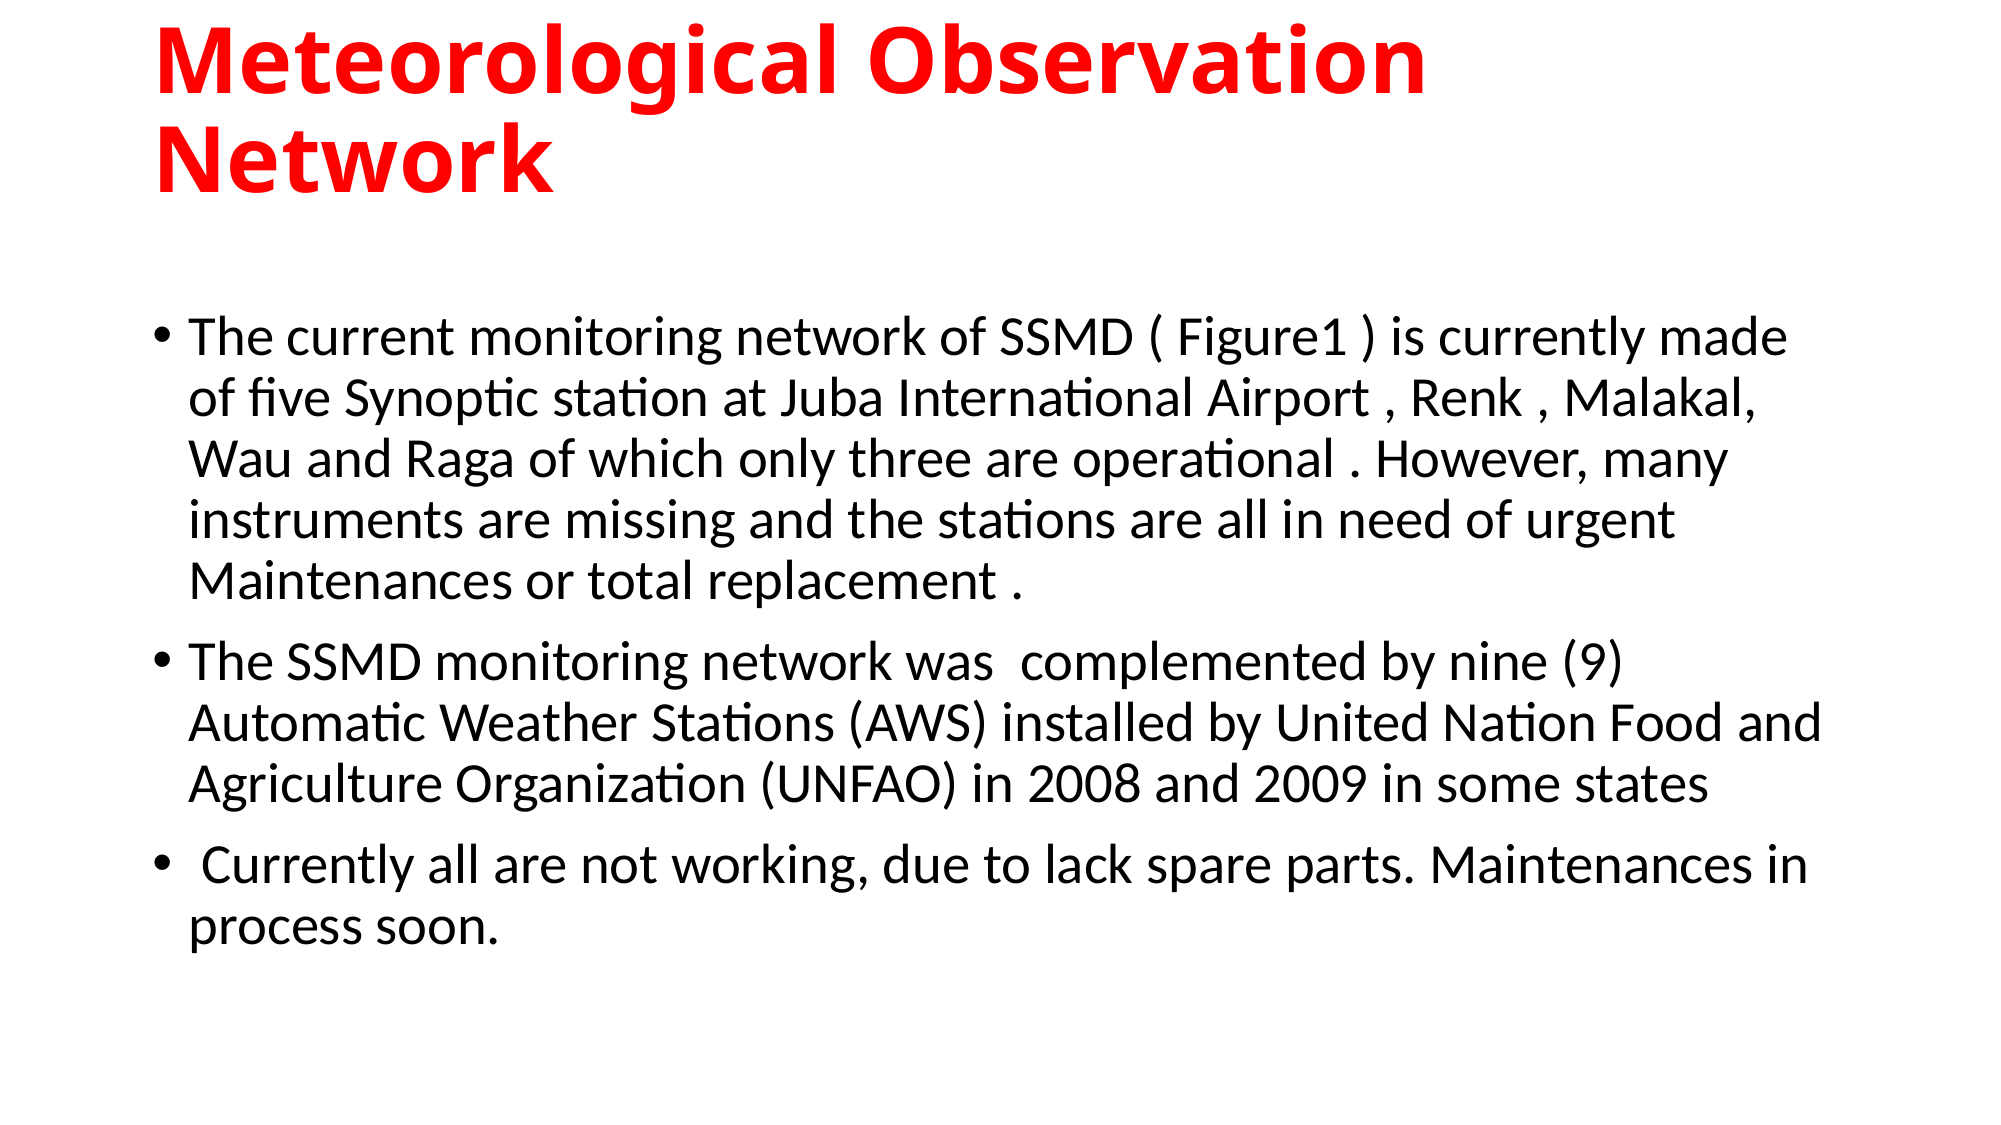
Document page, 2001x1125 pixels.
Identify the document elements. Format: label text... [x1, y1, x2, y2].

title Meteorological Observation Network [137, 59, 1863, 278]
list The current monitoring network of SSMD ( Figure1 ) is currently made of five Synoptic station at Juba International Airport , Renk , Malakal, Wau and Raga of which only three are operational . However, many instruments are missing and the stations are all in need of urgent Maintenances or total replacement . The SSMD monitoring network was complemented by nine (9) Automatic Weather Stations (AWS) installed by United Nation Food and Agriculture Organization (UNFAO) in 2008 and 2009 in some states Currently all are not working, due to lack spare parts. Maintenances in process soon. [137, 299, 1863, 1014]
